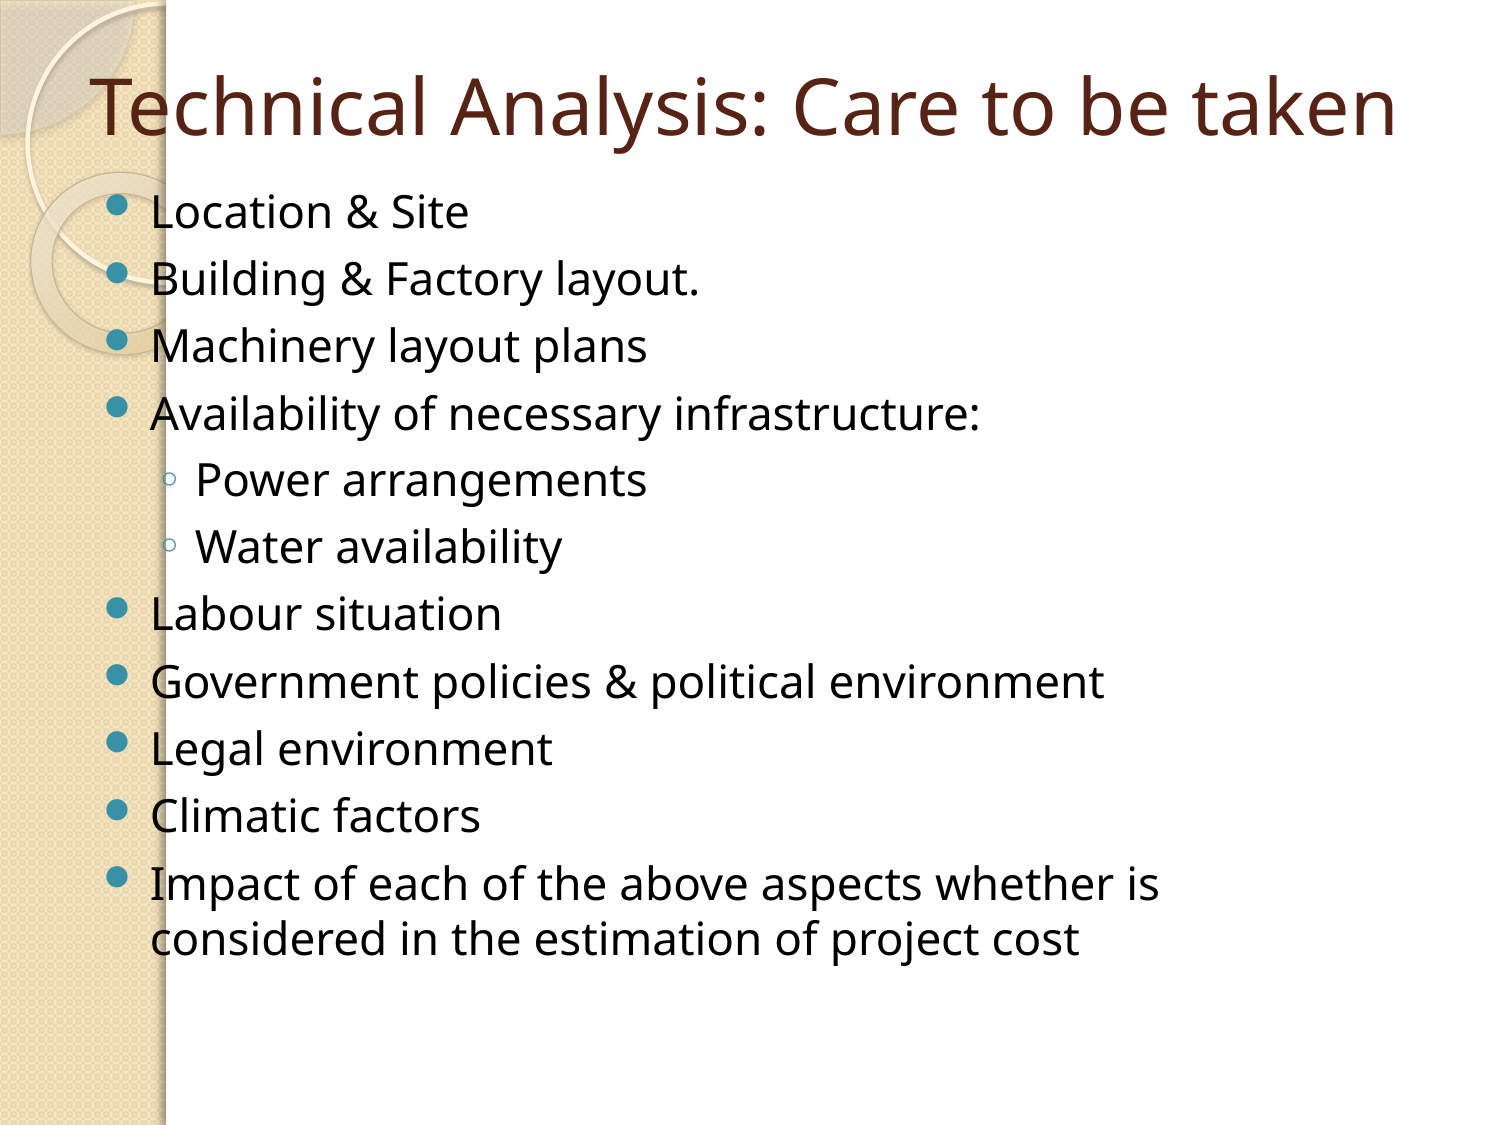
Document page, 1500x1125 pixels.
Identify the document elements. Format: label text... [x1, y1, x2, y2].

list Location & Site Building & Factory layout. Machinery layout plans Availability of necessary infrastructure: Power arrangements Water availability Labour situation Government policies & political environment Legal environment Climatic factors Impact of each of the above aspects whether is considered in the estimation of project cost [75, 174, 1425, 1005]
title Technical Analysis: Care to be taken [75, 45, 1425, 163]
